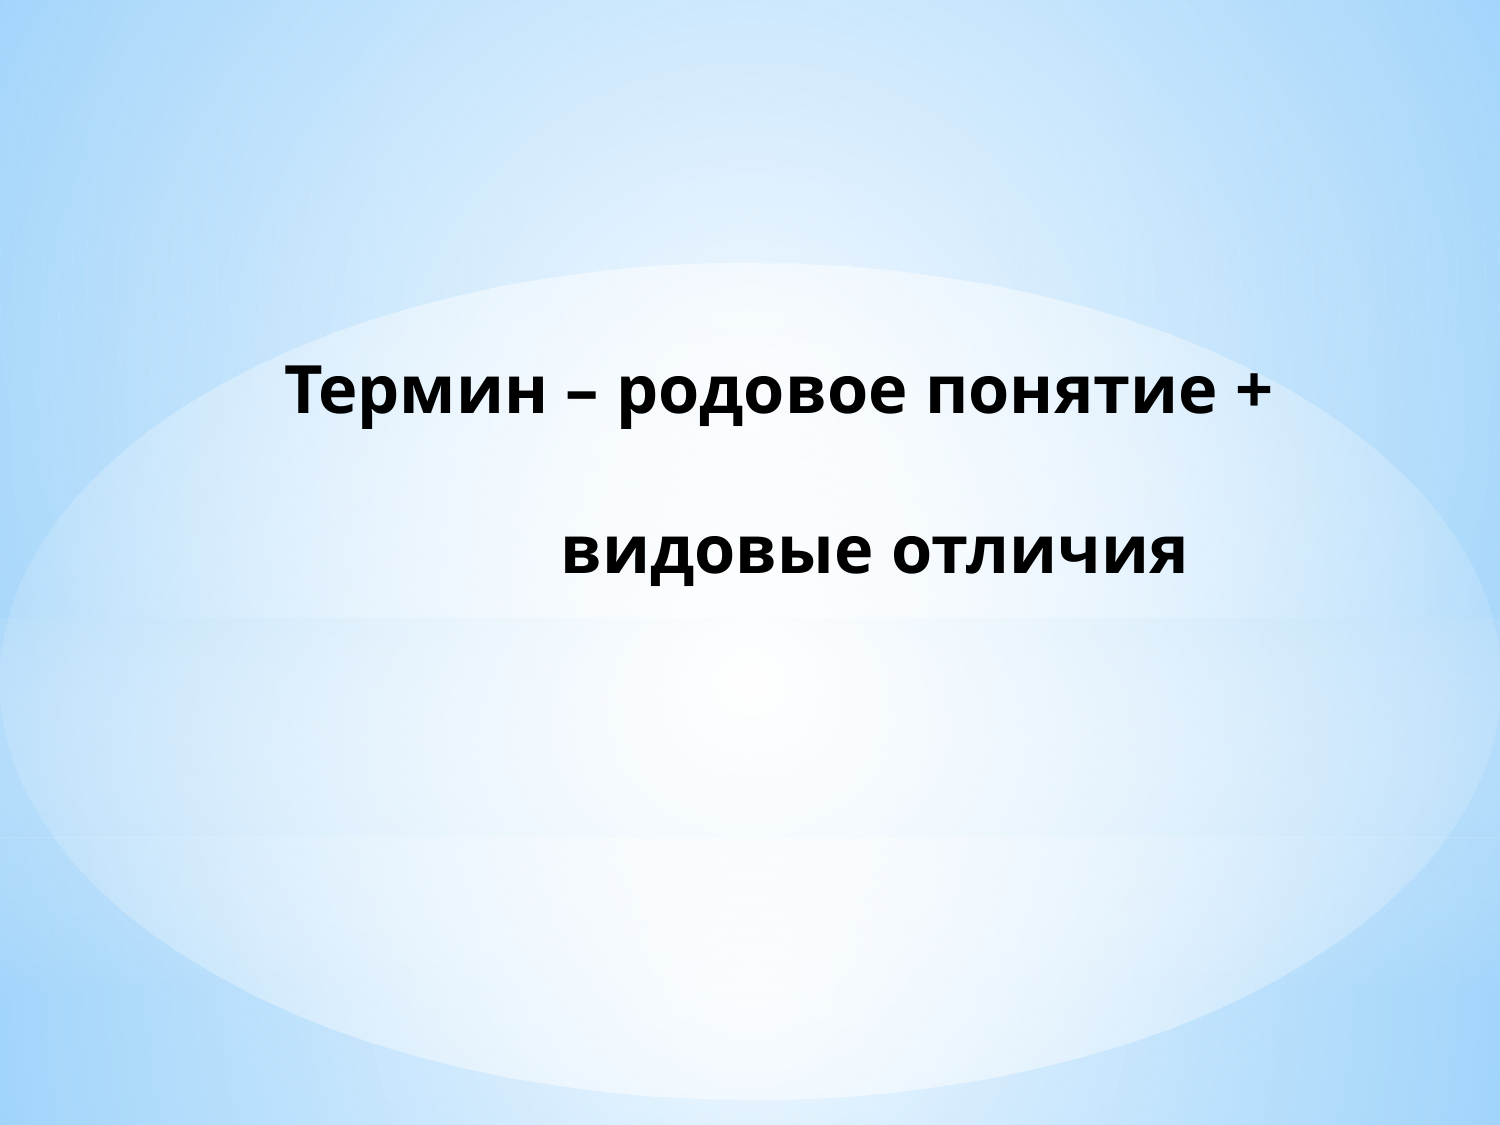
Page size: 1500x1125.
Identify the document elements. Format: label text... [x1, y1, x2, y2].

text_box Термин – родовое понятие + видовые отличия [269, 339, 1306, 595]
